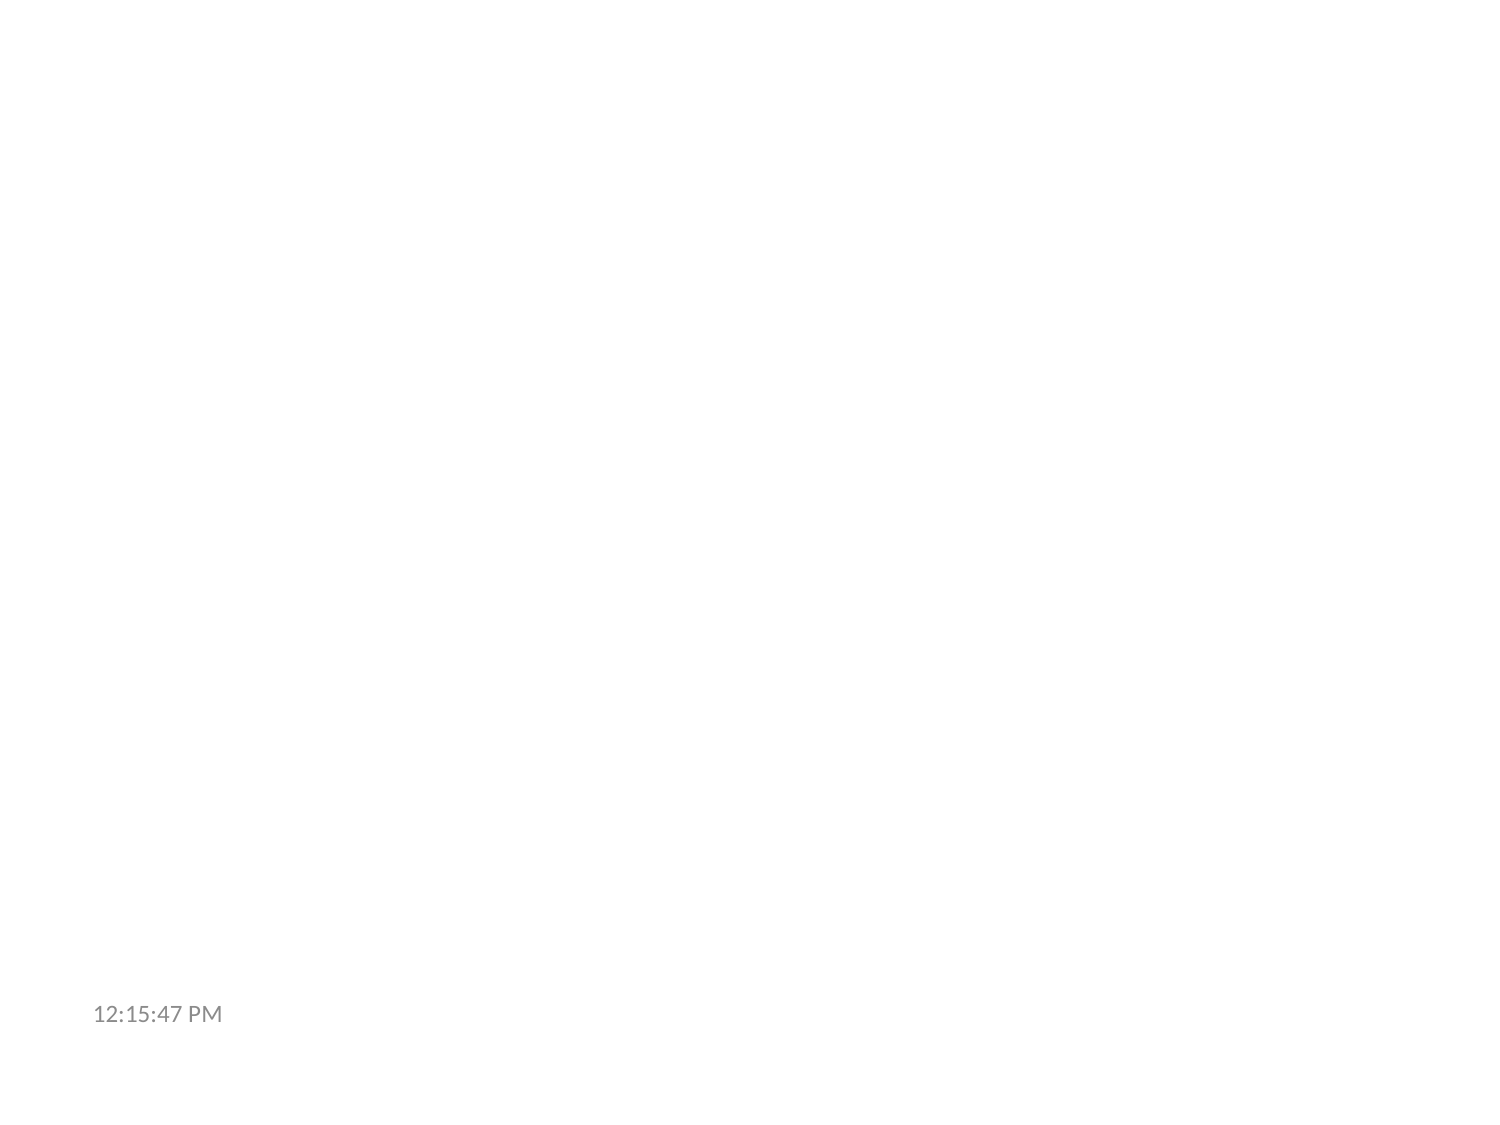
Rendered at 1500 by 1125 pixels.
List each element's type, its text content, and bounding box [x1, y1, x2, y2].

text_box 3:35:09 PM [77, 982, 428, 1043]
